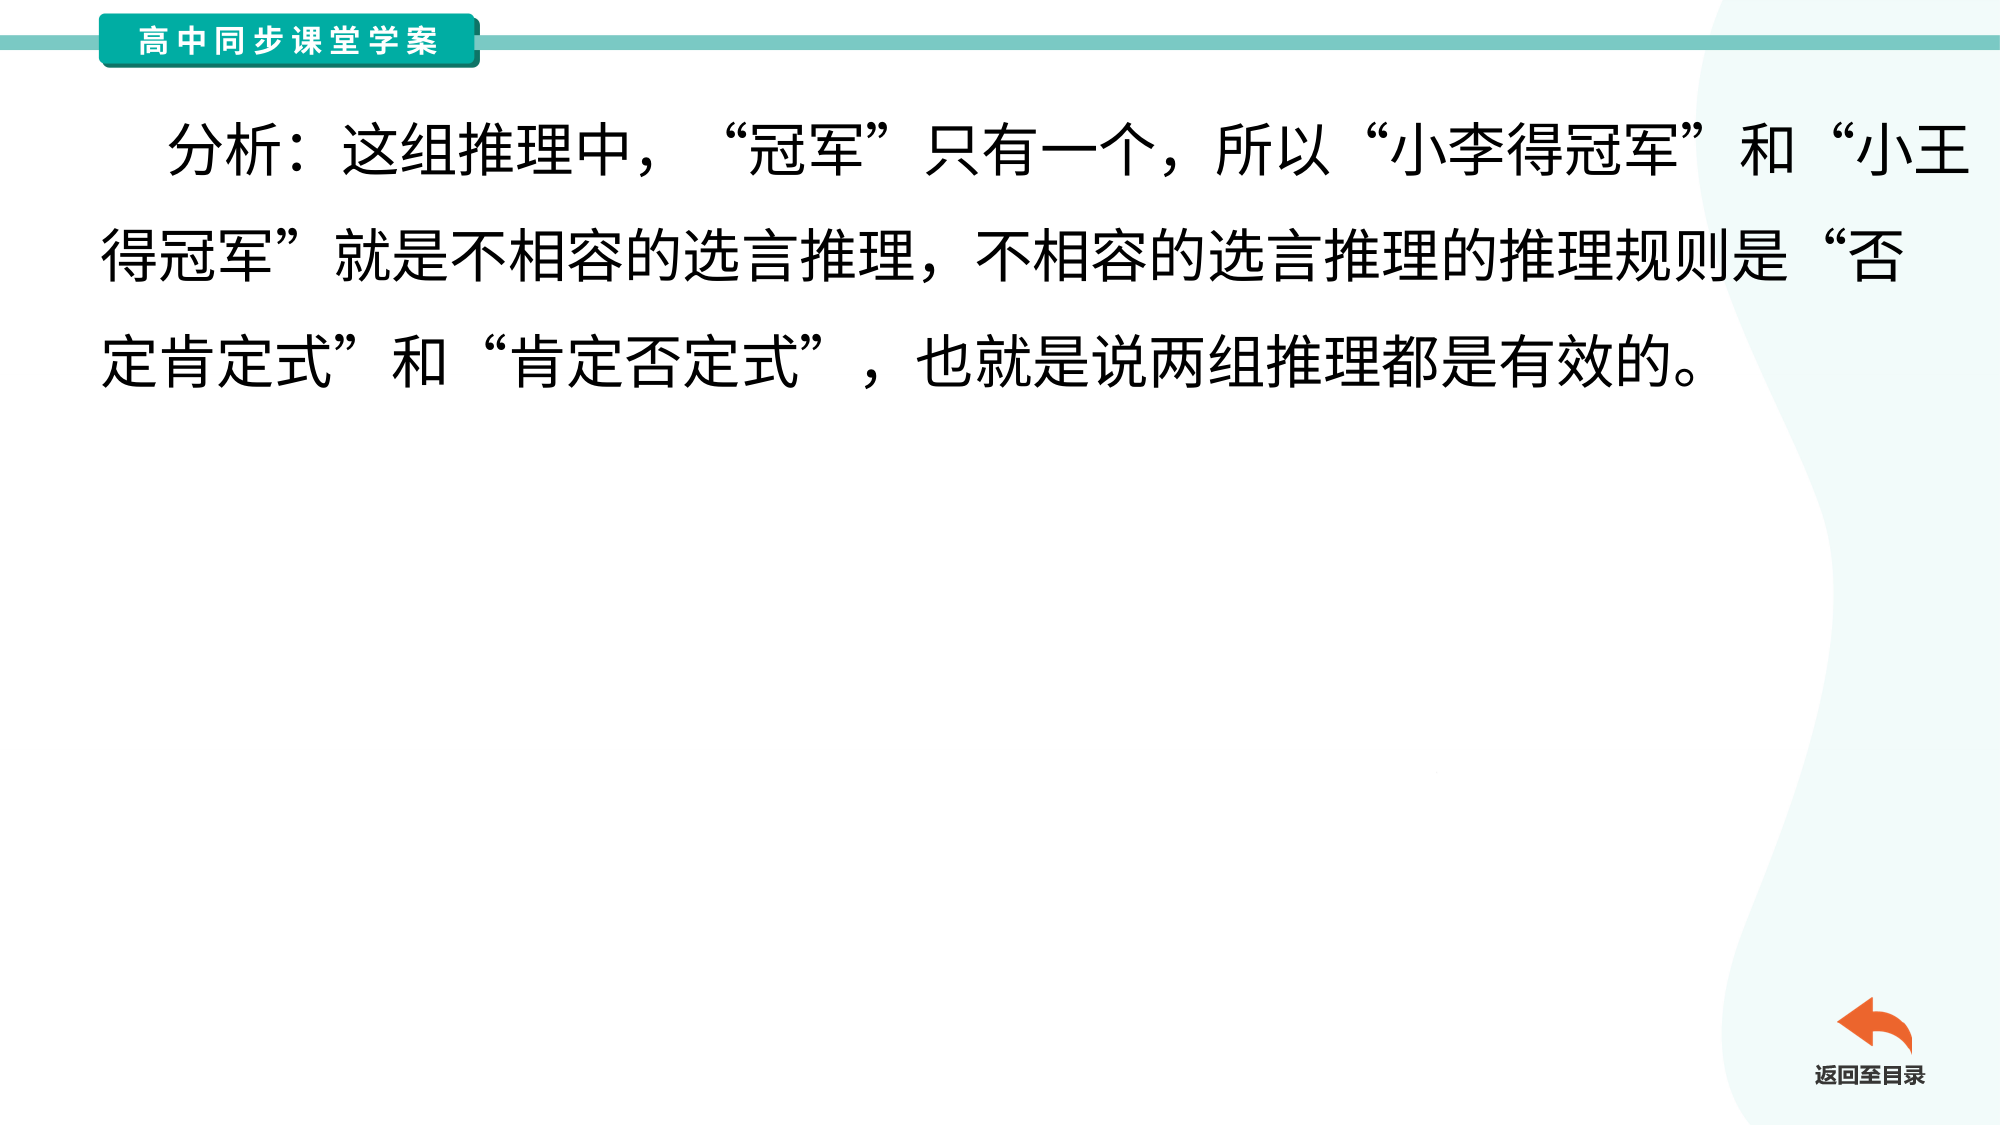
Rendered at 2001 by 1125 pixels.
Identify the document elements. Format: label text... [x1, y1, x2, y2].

picture [0, 0, 2000, 1125]
text_box 分析：这组推理中，“冠军”只有一个，所以“小李得冠军”和“小王 得冠军”就是不相容的选言推理，不相容的选言推理的推理规则是“否 定肯定式”和“肯定否定式”，也就是说两组推理都是有效的。 [100, 76, 1899, 396]
